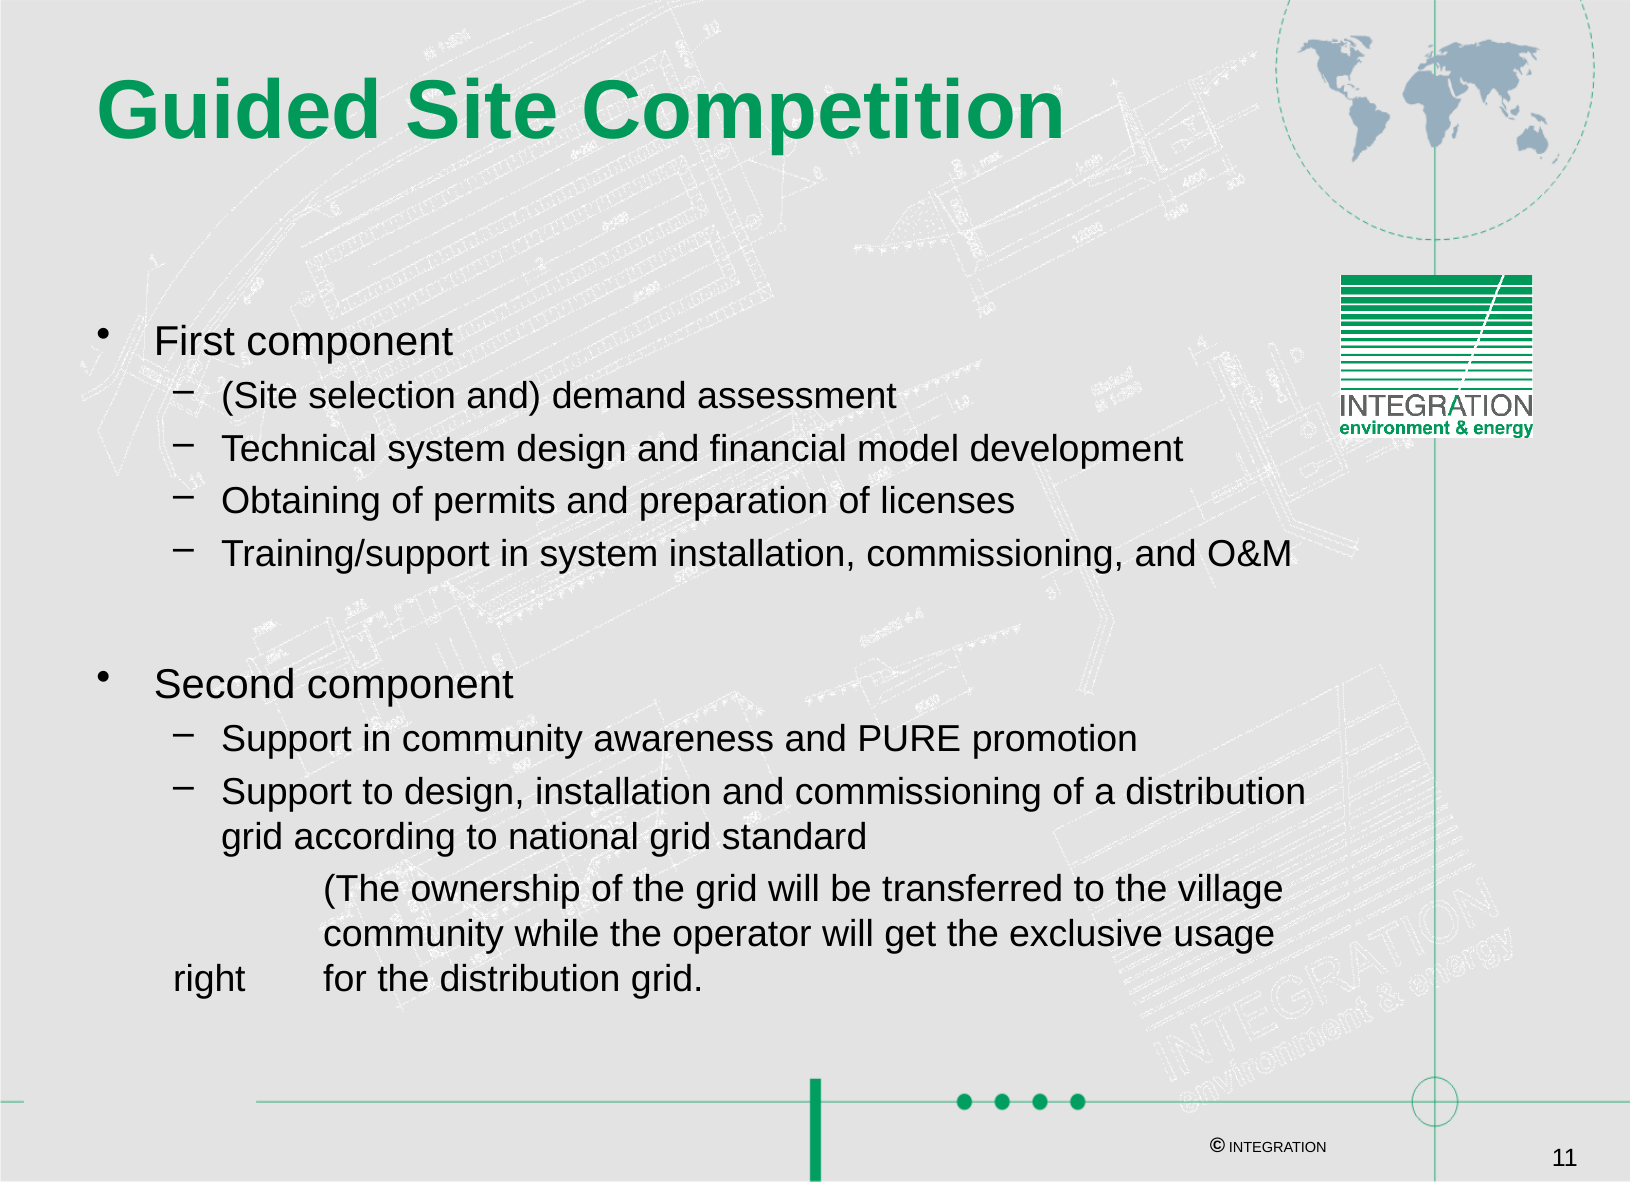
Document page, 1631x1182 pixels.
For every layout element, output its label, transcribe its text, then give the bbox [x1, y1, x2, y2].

slide_number © INTEGRATION [1194, 1073, 1437, 1154]
list First component (Site selection and) demand assessment Technical system design and financial model development Obtaining of permits and preparation of licenses Training/support in system installation, commissioning, and O&M Second component Support in community awareness and PURE promotion Support to design, installation and commissioning of a distribution grid according to national grid standard (The ownership of the grid will be transferred to the village community while the operator will get the exclusive usage right for the distribution grid. [81, 248, 1335, 1028]
title Guided Site Competition [81, 47, 1264, 213]
slide_number 11 [1437, 1073, 1594, 1154]
picture [0, 0, 1631, 1182]
